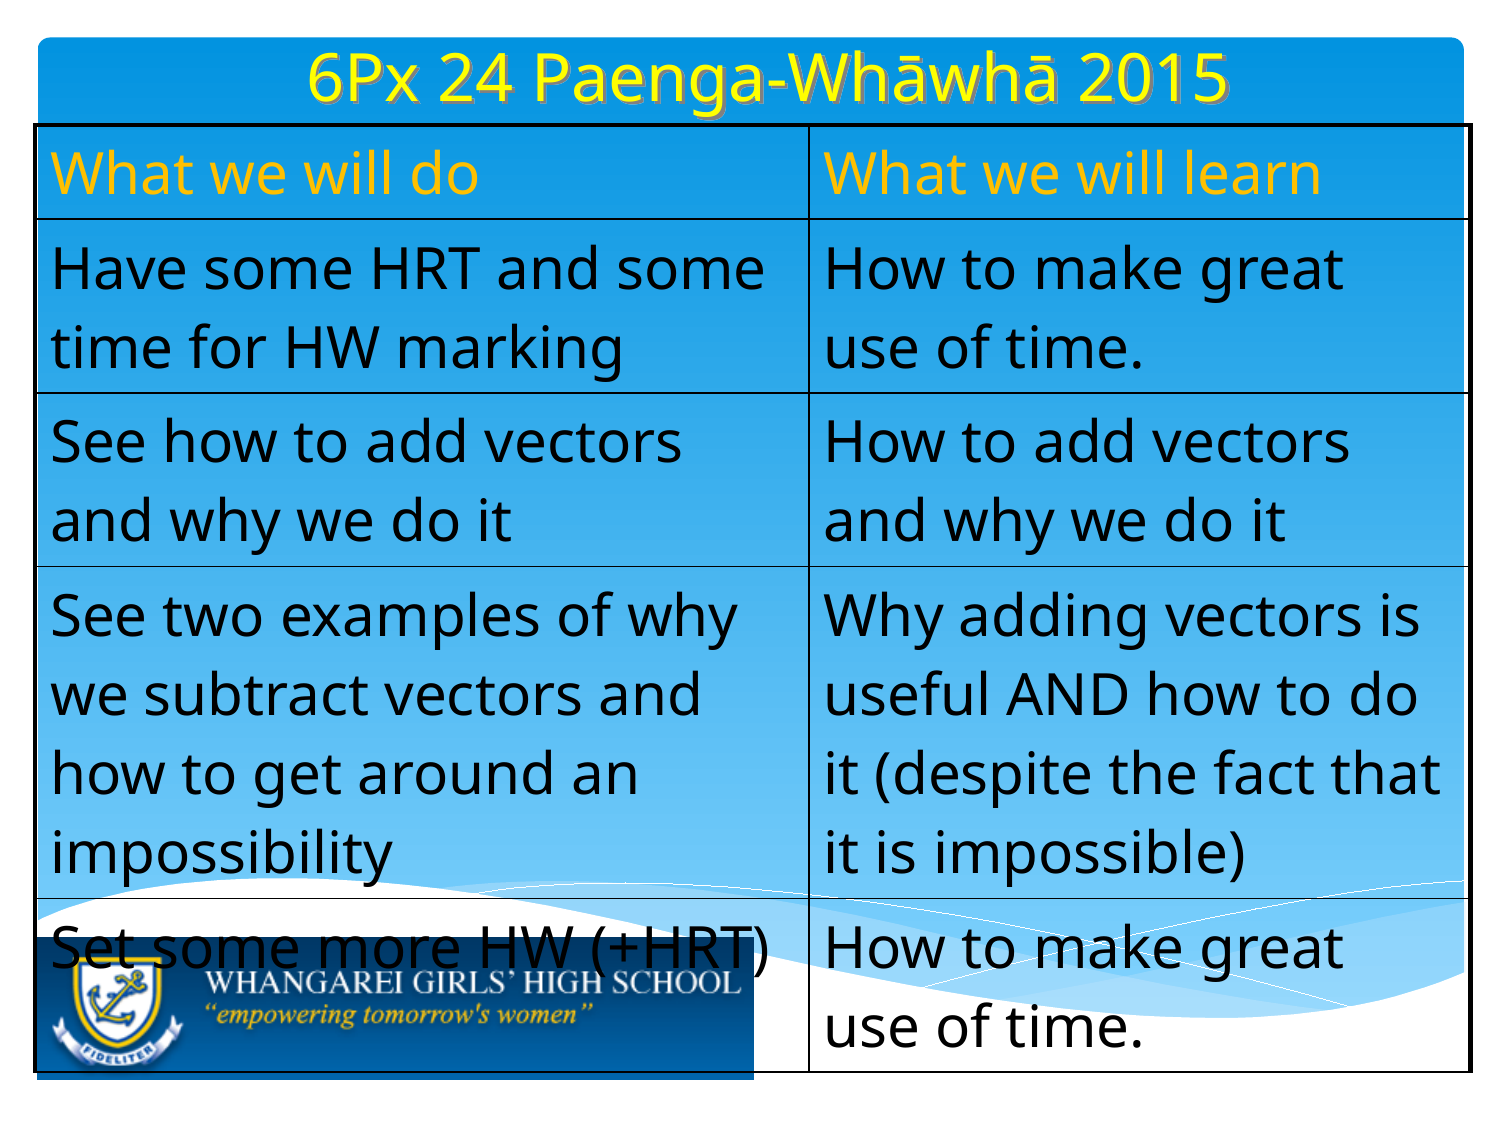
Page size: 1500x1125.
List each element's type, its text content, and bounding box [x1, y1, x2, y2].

picture [37, 937, 754, 1080]
table_cell How to make great use of time. [810, 899, 1468, 1071]
table_cell Why adding vectors is useful AND how to do it (despite the fact that it is impossible) [810, 567, 1468, 898]
table_cell How to add vectors and why we do it [810, 394, 1468, 566]
table_cell How to make great use of time. [810, 220, 1468, 392]
table_cell See two examples of why we subtract vectors and how to get around an impossibility [37, 567, 808, 898]
table_cell Have some HRT and some time for HW marking [37, 220, 808, 392]
table_header What we will learn [810, 127, 1468, 218]
table_cell See how to add vectors and why we do it [37, 394, 808, 566]
table_cell Set some more HW (+HRT) [37, 899, 808, 1071]
text_box 6Px 24 Paenga-Whāwhā 2015 [162, 24, 1375, 123]
table_header What we will do [37, 127, 808, 218]
